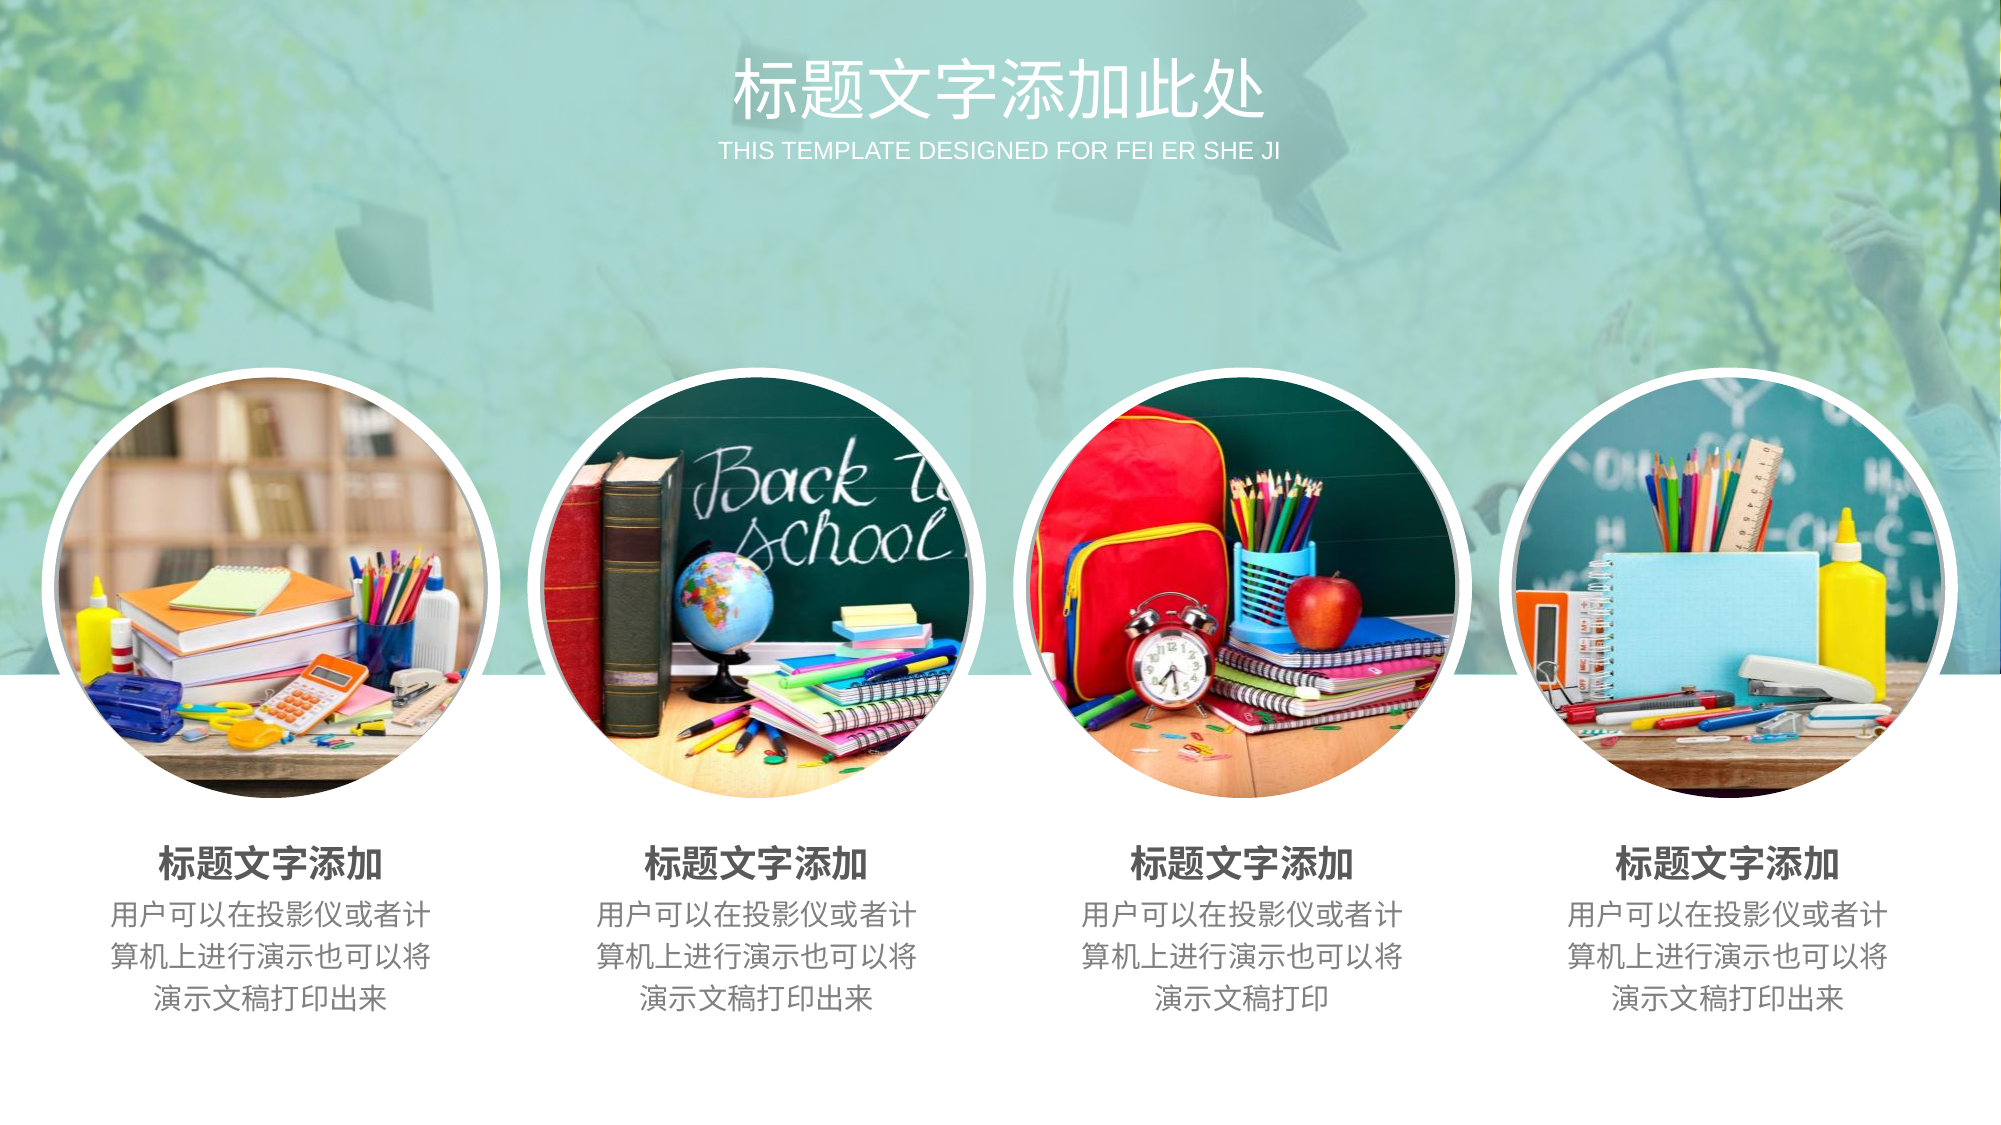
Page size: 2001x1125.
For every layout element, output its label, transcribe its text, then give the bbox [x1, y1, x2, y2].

picture [58, 377, 484, 798]
text_box 标题文字添加 [1058, 823, 1427, 893]
text_box 用户可以在投影仪或者计算机上进行演示也可以将演示文稿打印出来 [1544, 893, 1913, 1023]
picture [1515, 377, 1941, 798]
text_box 用户可以在投影仪或者计算机上进行演示也可以将演示文稿打印 [1058, 893, 1427, 1023]
text_box 用户可以在投影仪或者计算机上进行演示也可以将演示文稿打印出来 [87, 893, 455, 1023]
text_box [47, 369, 1952, 806]
picture [1030, 377, 1456, 798]
text_box 标题文字添加 [87, 823, 455, 893]
text_box 标题文字添加 [572, 823, 941, 893]
text_box 标题文字添加 [1544, 823, 1913, 893]
text_box 用户可以在投影仪或者计算机上进行演示也可以将演示文稿打印出来 [572, 893, 941, 1023]
picture [544, 377, 970, 798]
picture [0, 0, 2001, 674]
